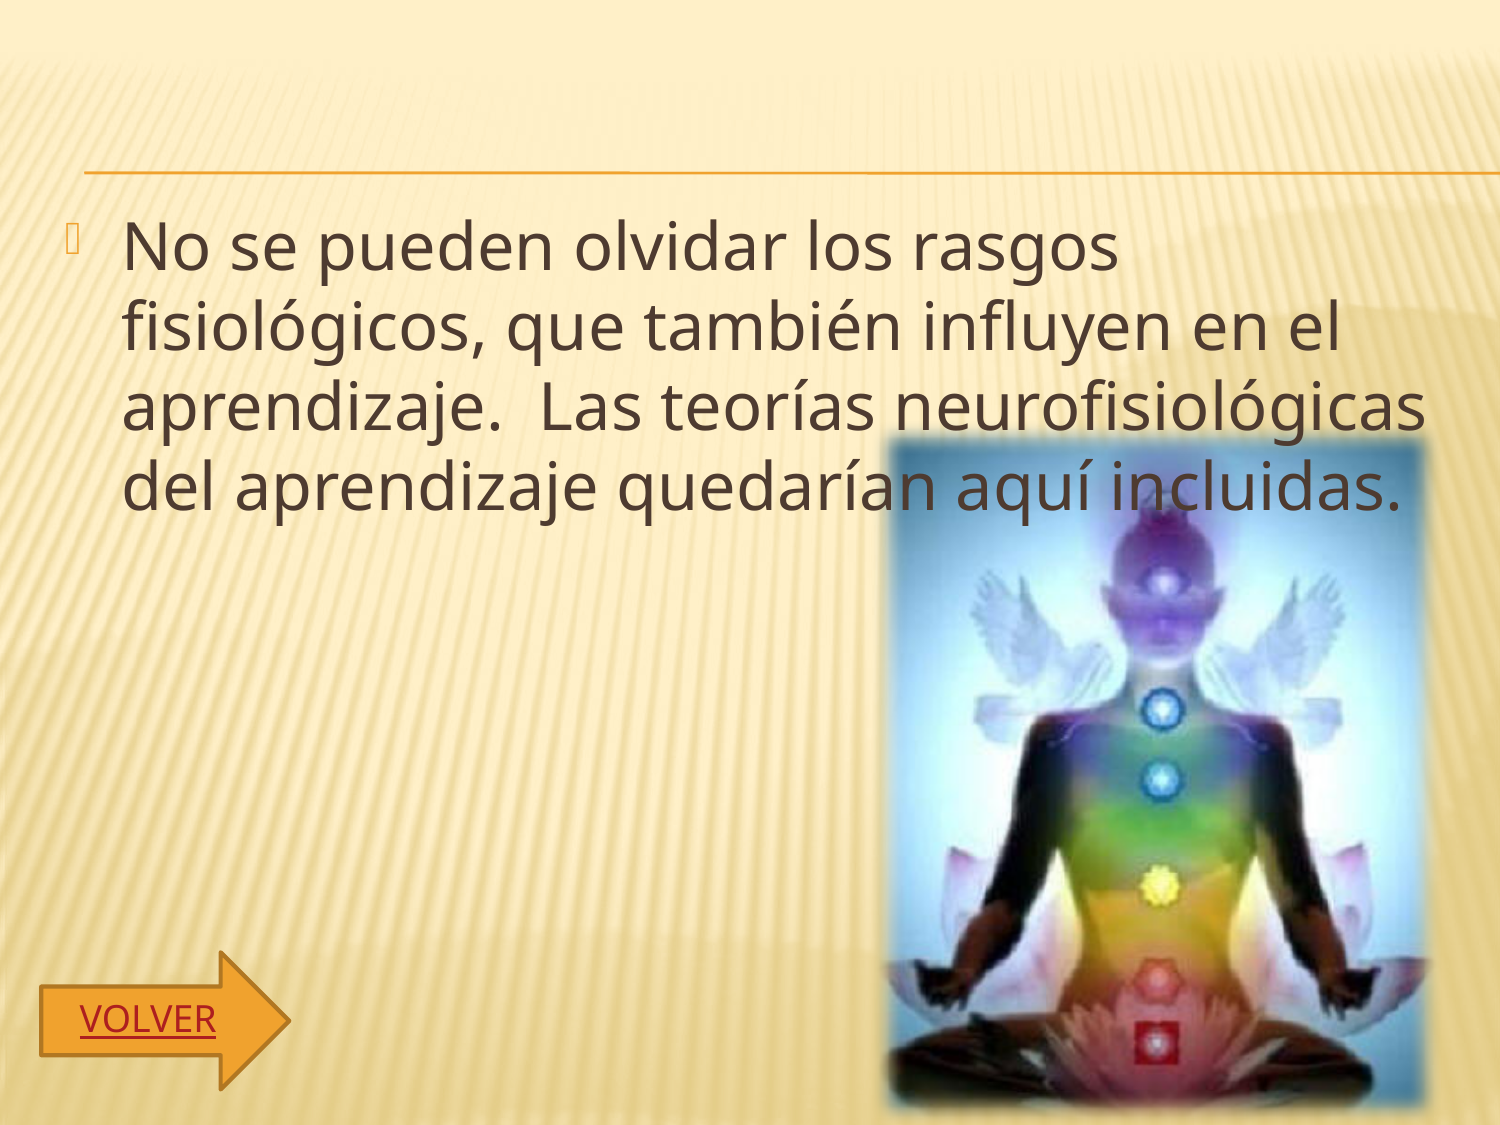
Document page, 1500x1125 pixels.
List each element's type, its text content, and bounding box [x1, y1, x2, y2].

list No se pueden olvidar los rasgos fisiológicos, que también influyen en el aprendizaje. Las teorías neurofisiológicas del aprendizaje quedarían aquí incluidas. [50, 196, 1475, 939]
text_box VOLVER [39, 950, 292, 1092]
picture [871, 420, 1442, 1125]
